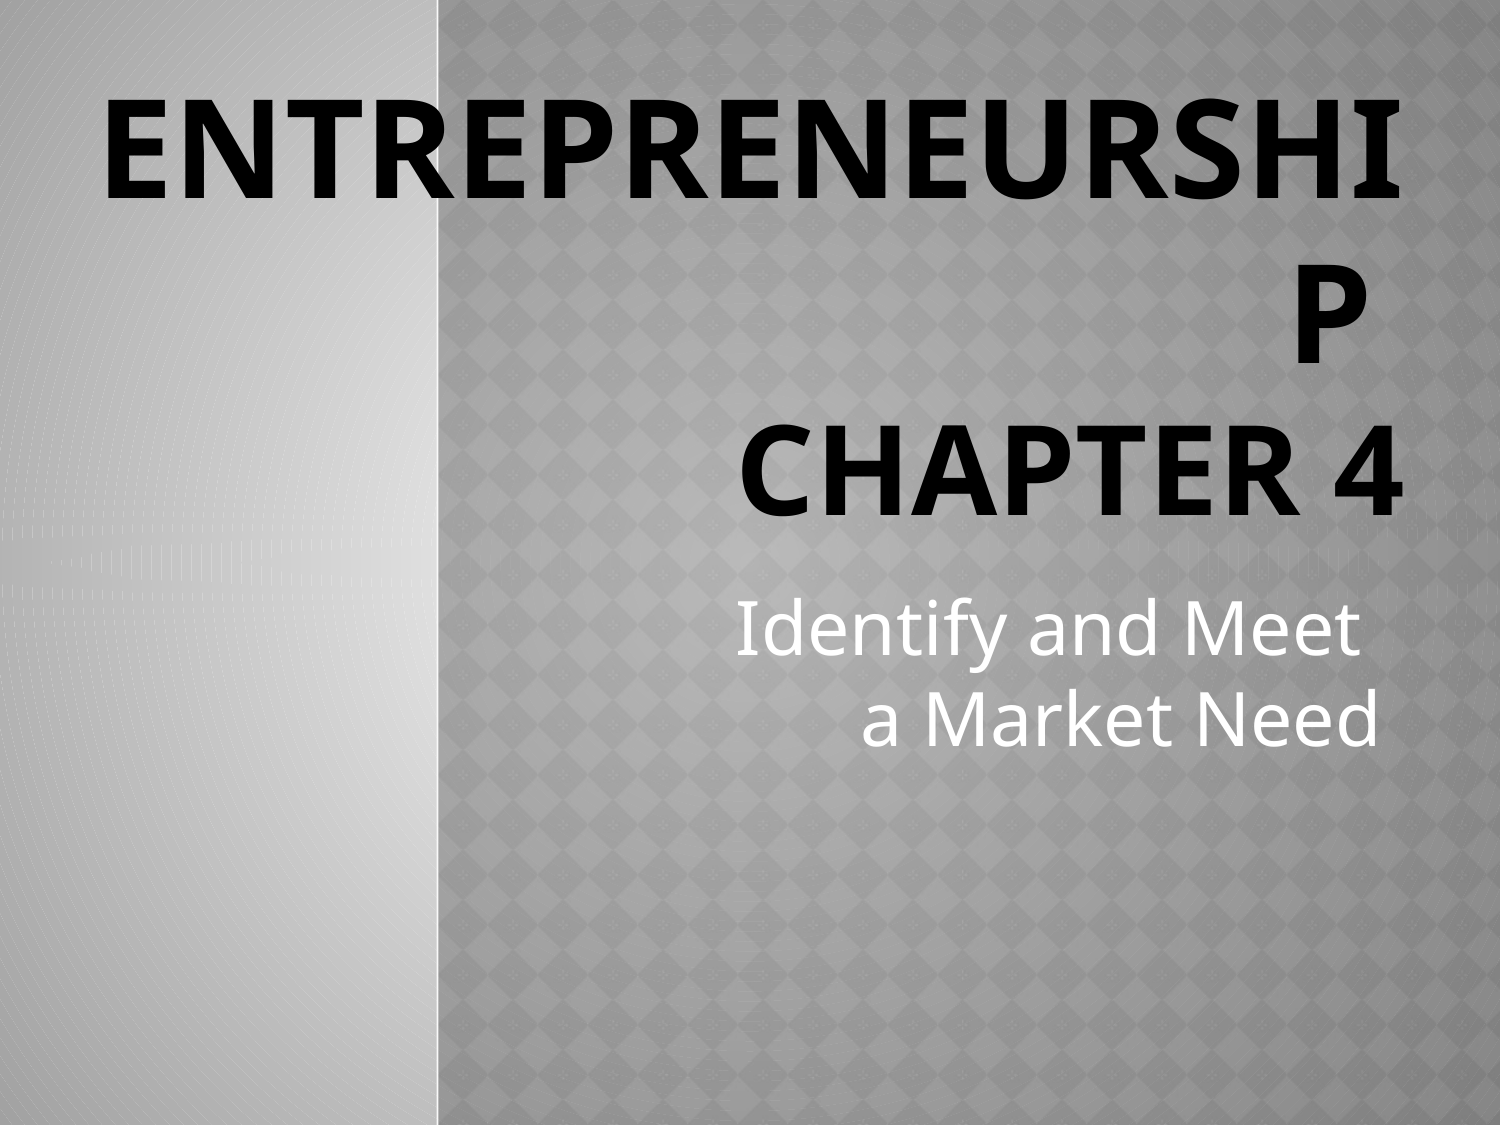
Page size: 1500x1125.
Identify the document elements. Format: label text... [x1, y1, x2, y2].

title Entrepreneurship Chapter 4 [62, 112, 1413, 541]
subtitle Identify and Meet a Market Need [550, 580, 1390, 762]
